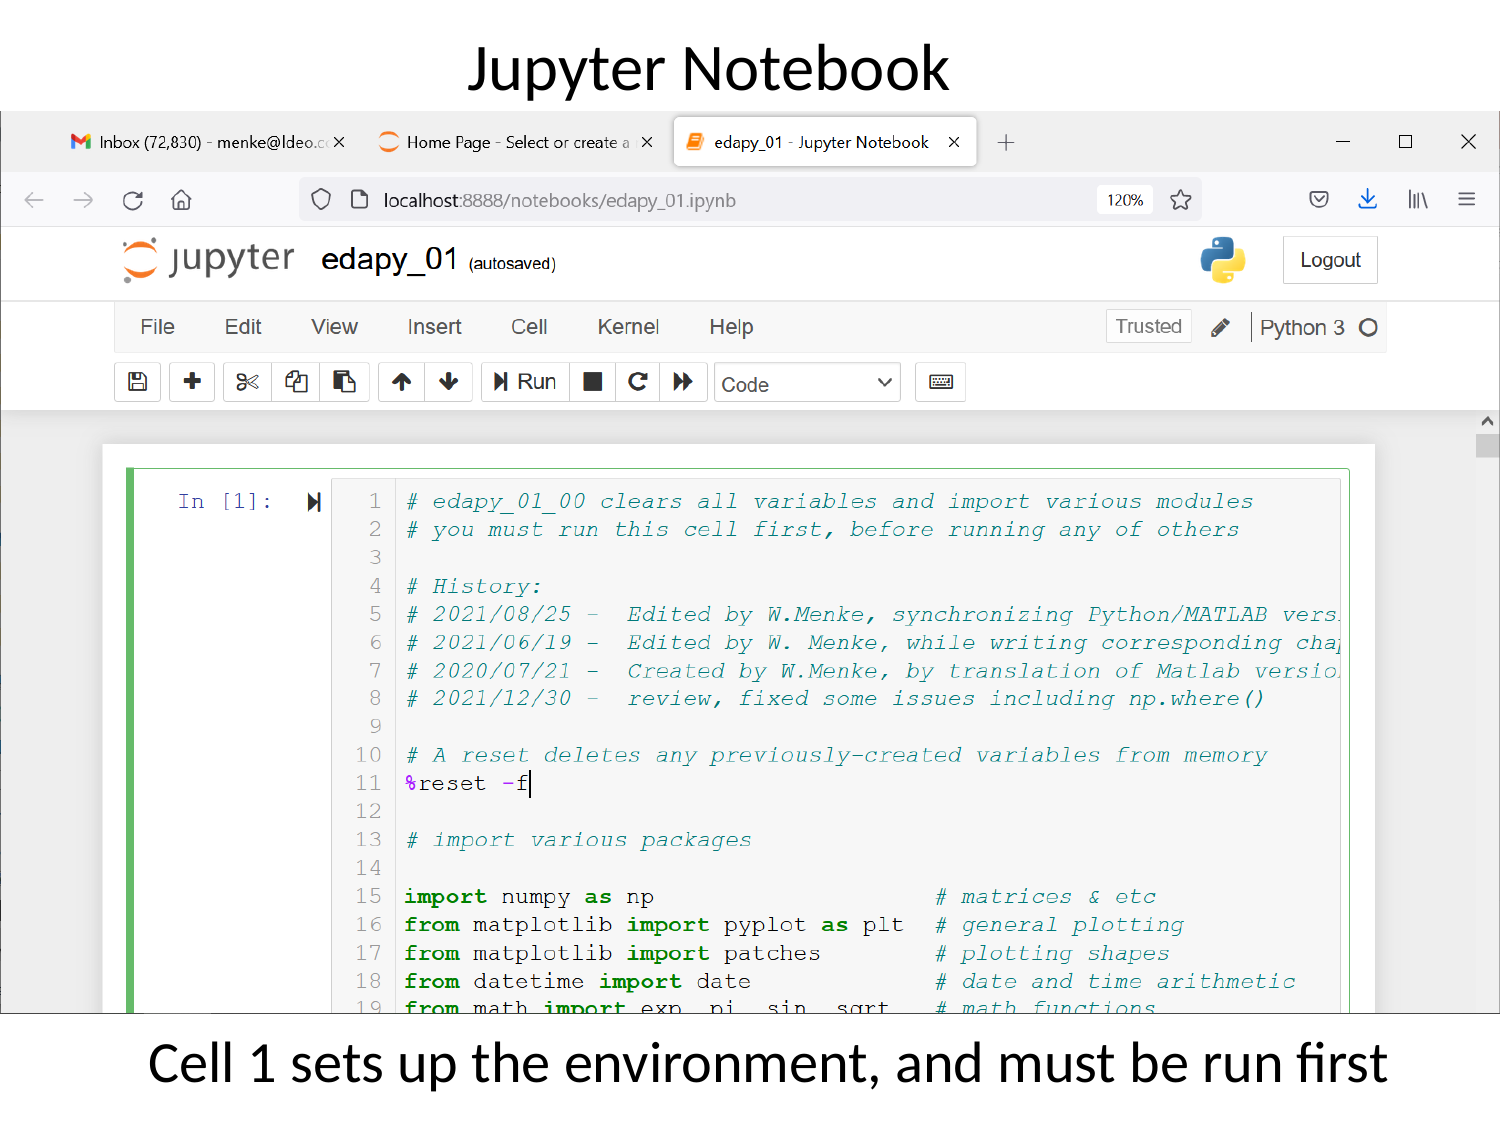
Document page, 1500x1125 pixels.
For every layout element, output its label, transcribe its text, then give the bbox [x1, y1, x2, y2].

picture [0, 111, 1500, 1014]
text_box Cell 1 sets up the environment, and must be run first [62, 1021, 1475, 1102]
text_box Jupyter Notebook [2, 15, 1416, 111]
